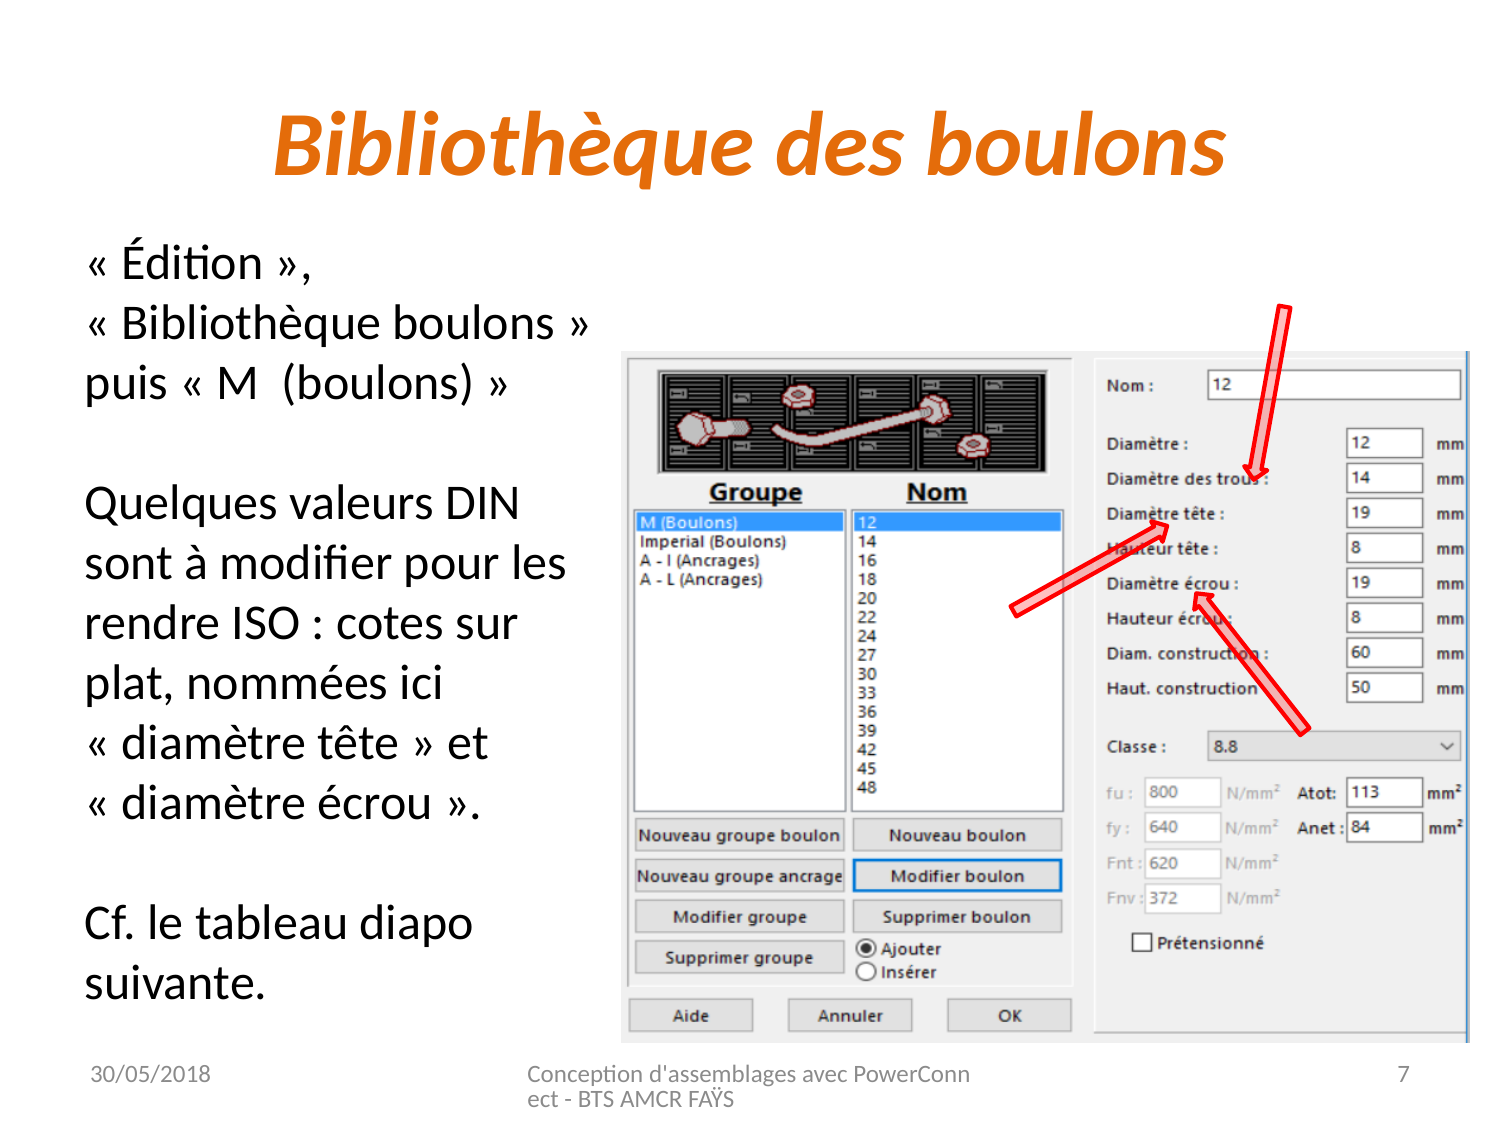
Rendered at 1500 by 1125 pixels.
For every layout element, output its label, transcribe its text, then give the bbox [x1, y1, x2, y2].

title Bibliothèque des boulons [75, 45, 1425, 233]
text_box « Édition », « Bibliothèque boulons » puis « M (boulons) » Quelques valeurs DIN sont à modifier pour les rendre ISO : cotes sur plat, nommées ici « diamètre tête » et « diamètre écrou ». Cf. le tableau diapo suivante. [70, 222, 633, 1018]
slide_number 7 [1074, 1051, 1425, 1103]
text_box [1269, 303, 1293, 349]
footer Conception d'assemblages avec PowerConnect - BTS AMCR FAŸS [512, 1042, 988, 1103]
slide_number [75, 1042, 425, 1103]
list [620, 351, 1471, 1044]
